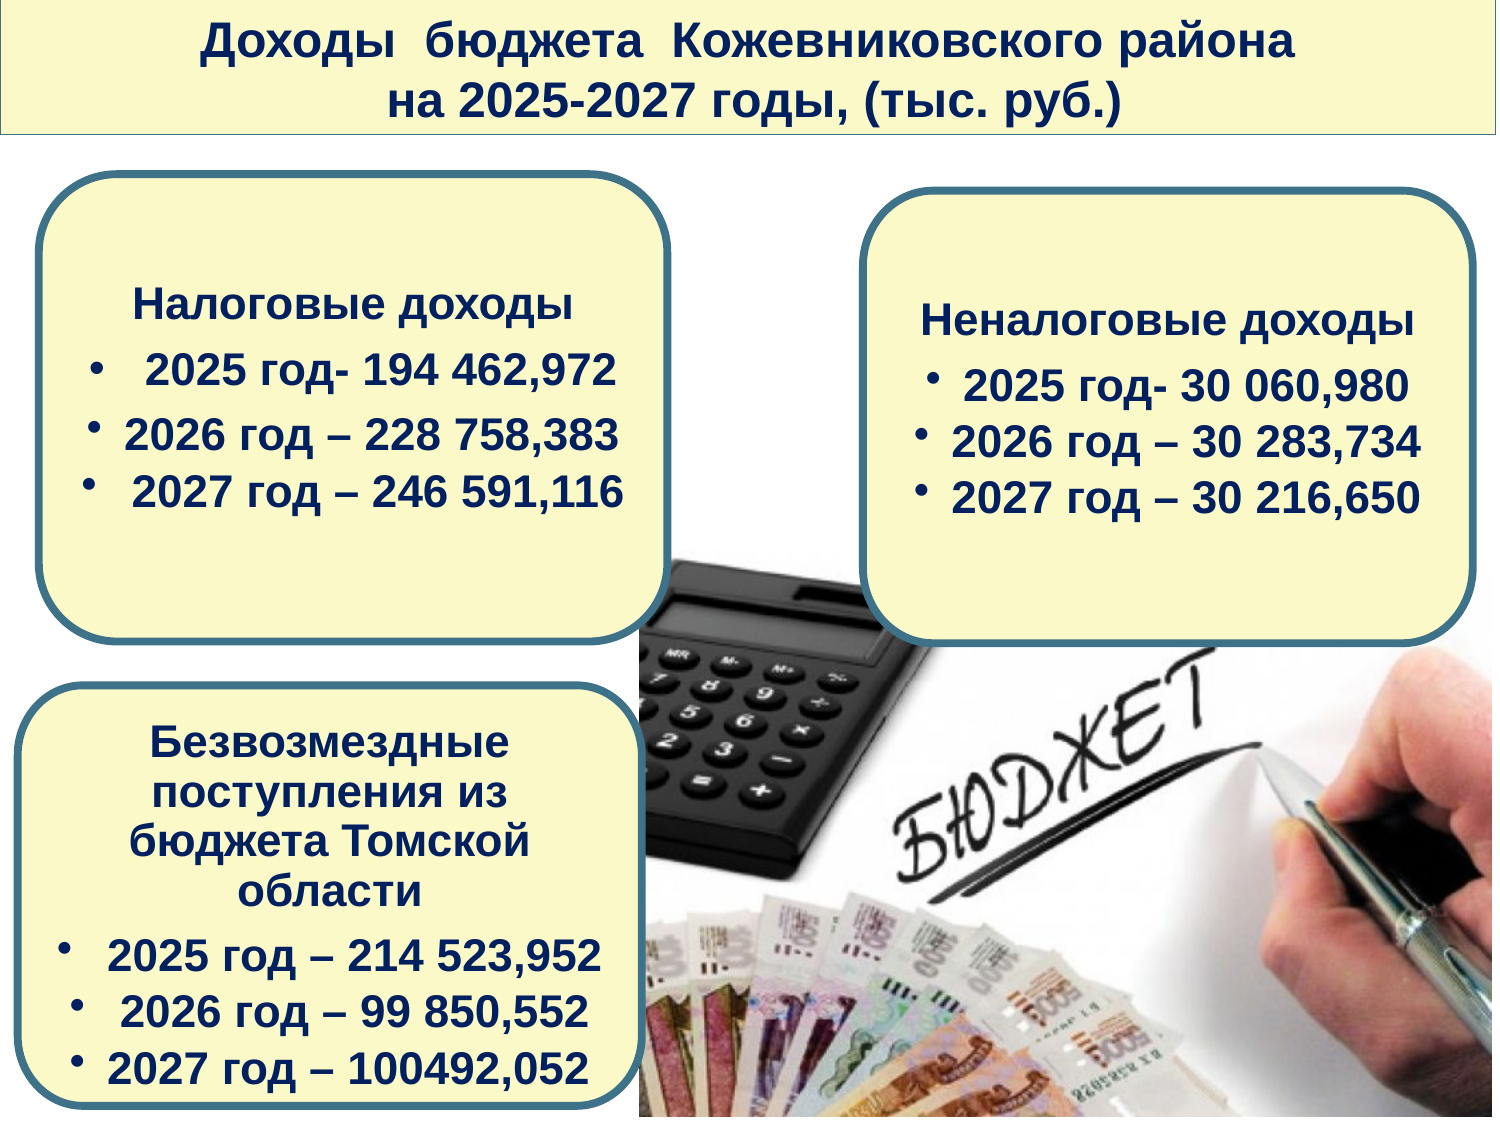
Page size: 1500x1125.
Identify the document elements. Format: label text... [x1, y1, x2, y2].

text_box Доходы бюджета Кожевниковского района на 2025-2027 годы, (тыс. руб.) [0, 0, 1496, 135]
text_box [17, 174, 1473, 1106]
picture [639, 550, 1492, 1117]
